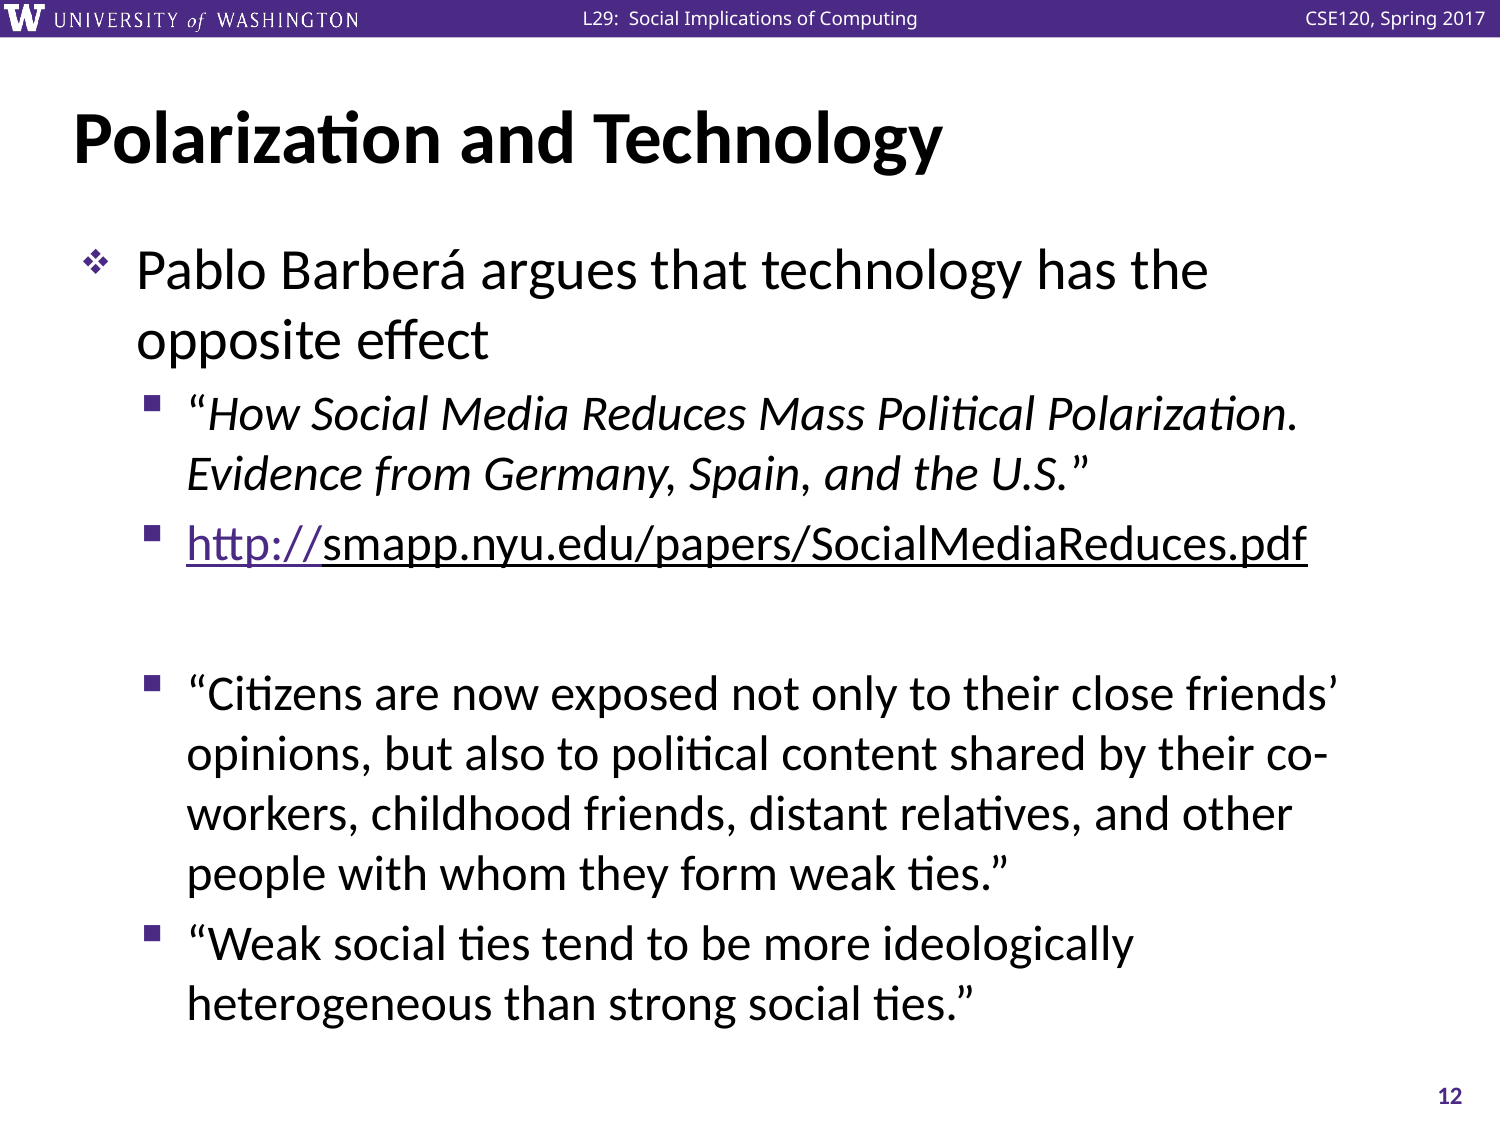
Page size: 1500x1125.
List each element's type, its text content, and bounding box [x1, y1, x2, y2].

slide_number 12 [1400, 1065, 1500, 1125]
title Polarization and Technology [58, 71, 1438, 197]
list Pablo Barberá argues that technology has the opposite effect “How Social Media Reduces Mass Political Polarization. Evidence from Germany, Spain, and the U.S.” http://smapp.nyu.edu/papers/SocialMediaReduces.pdf “Citizens are now exposed not only to their close friends’ opinions, but also to political content shared by their co-workers, childhood friends, distant relatives, and other people with whom they form weak ties.” “Weak social ties tend to be more ideologically heterogeneous than strong social ties.” [64, 223, 1438, 1040]
picture [4, 4, 358, 32]
